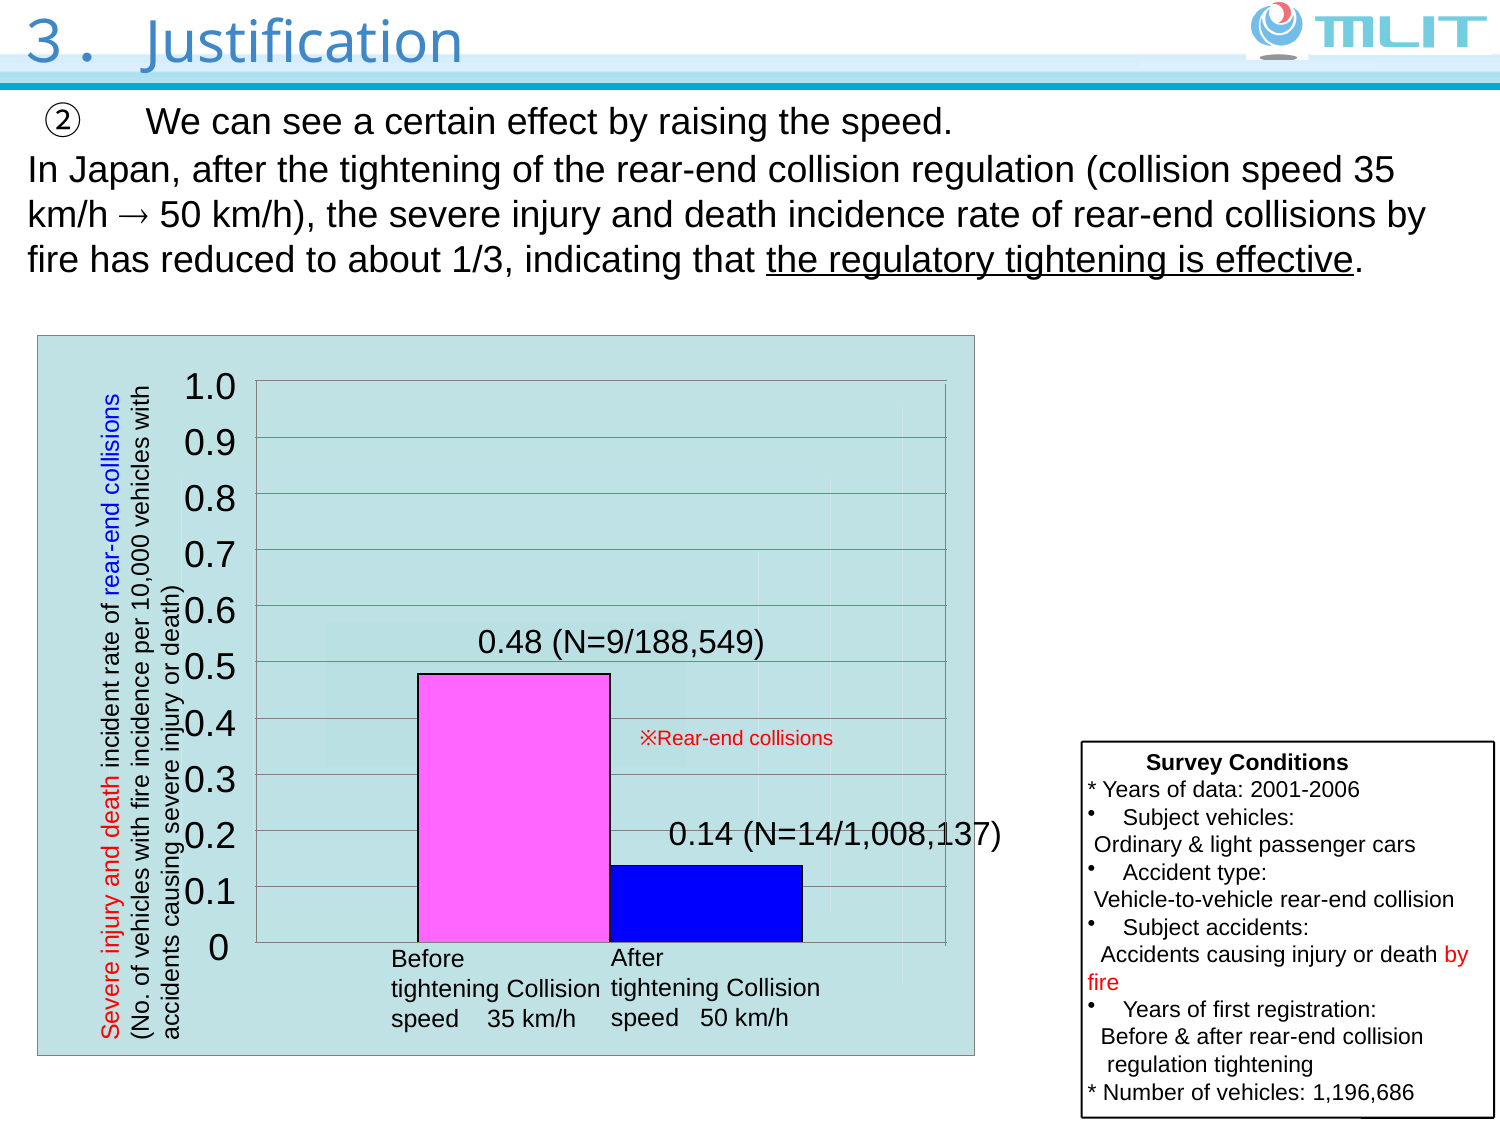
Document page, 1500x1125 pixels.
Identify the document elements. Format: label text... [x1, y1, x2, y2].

picture [0, 0, 1500, 82]
title ３．Justification [0, 0, 1152, 79]
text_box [1081, 741, 1495, 1118]
text_box ② We can see a certain effect by raising the speed. [29, 89, 1377, 137]
text_box In Japan, after the tightening of the rear-end collision regulation (collision speed 35 km/h  50 km/h), the severe injury and death incidence rate of rear-end collisions by fire has reduced to about 1/3, indicating that the regulatory tightening is effective. [12, 137, 1500, 287]
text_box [37, 290, 1020, 1056]
text_box [87, 382, 1050, 1121]
